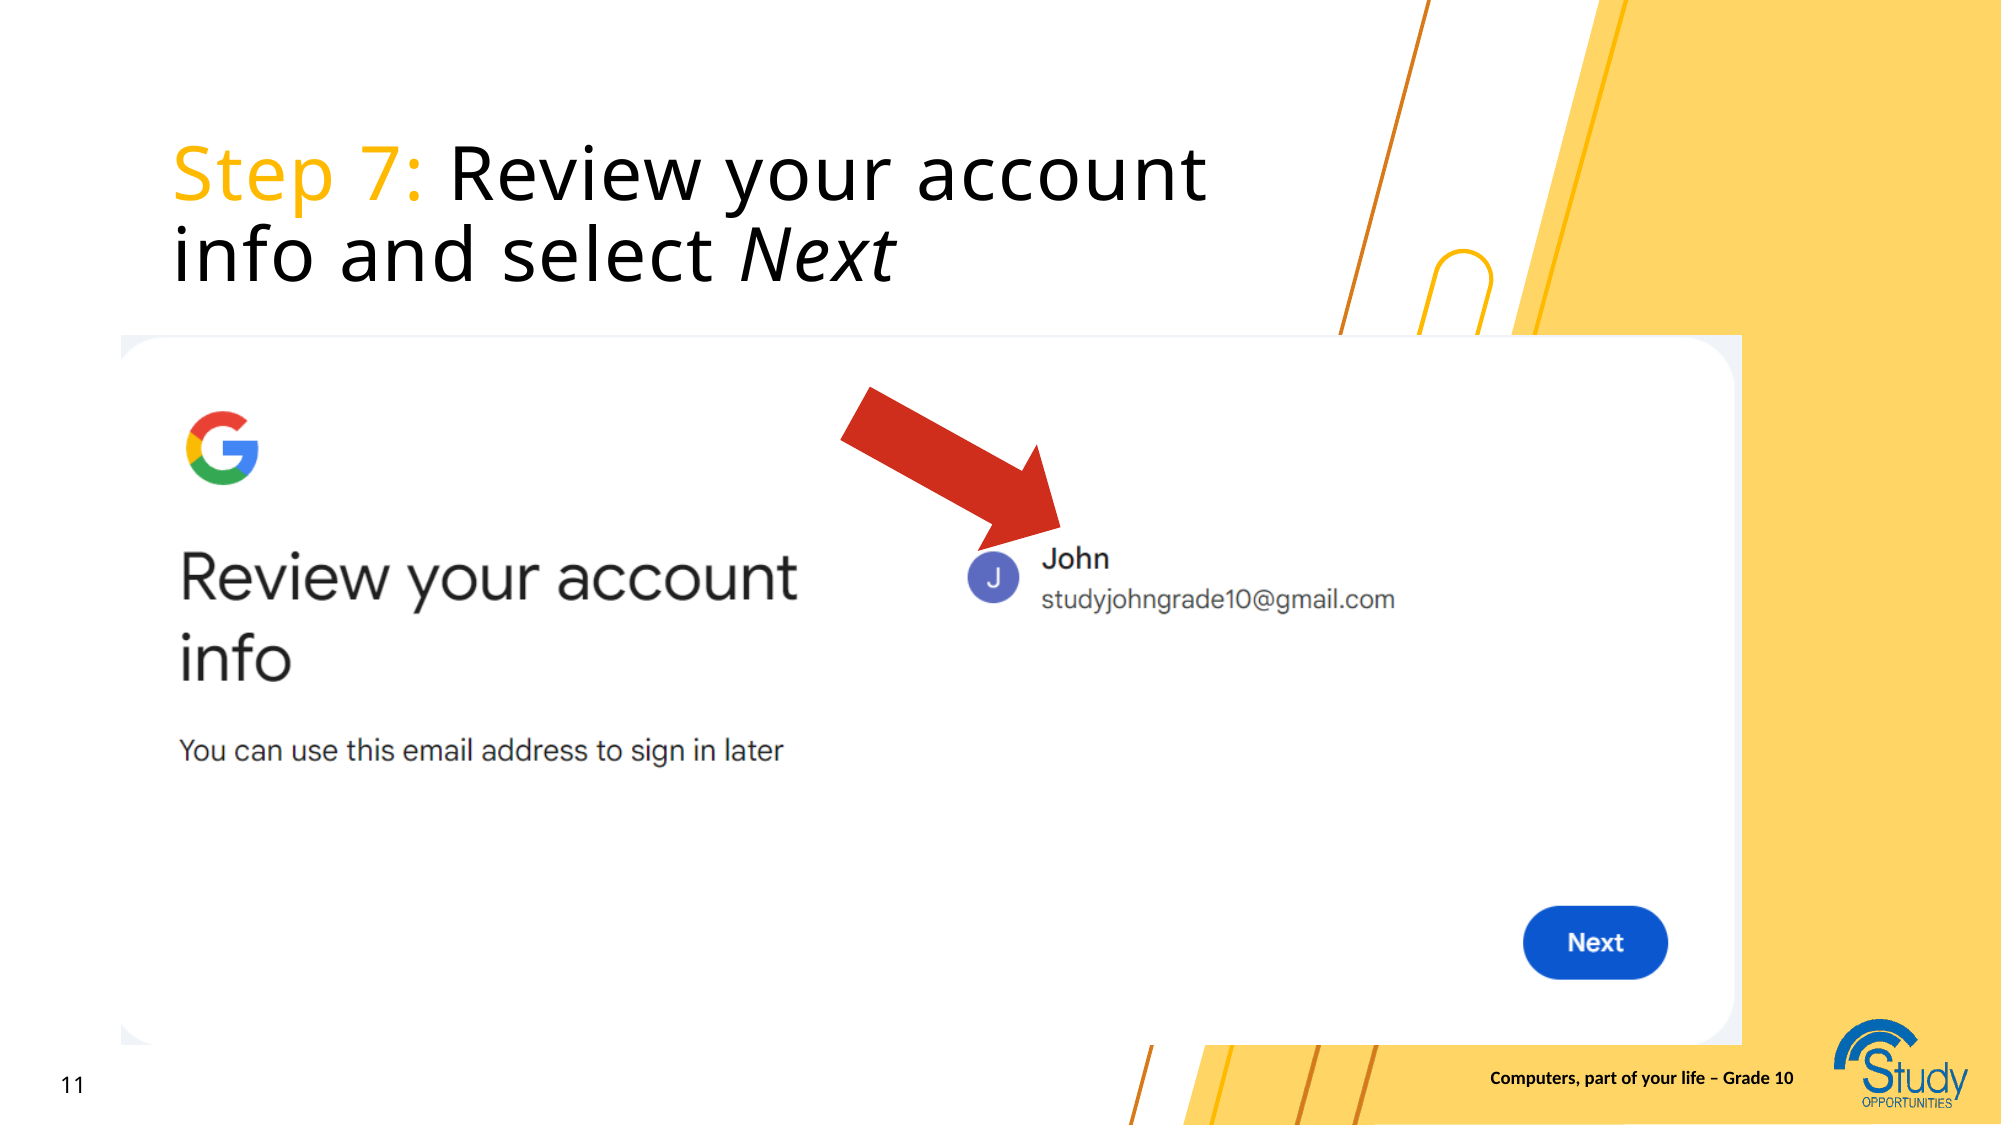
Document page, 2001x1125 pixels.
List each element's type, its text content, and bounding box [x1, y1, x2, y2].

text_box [1208, 0, 1630, 331]
picture [120, 0, 2001, 1125]
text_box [1208, 1055, 1630, 1125]
text_box 11 [0, 1062, 102, 1123]
text_box Step 7: Review your account info and select Next [157, 54, 1179, 305]
